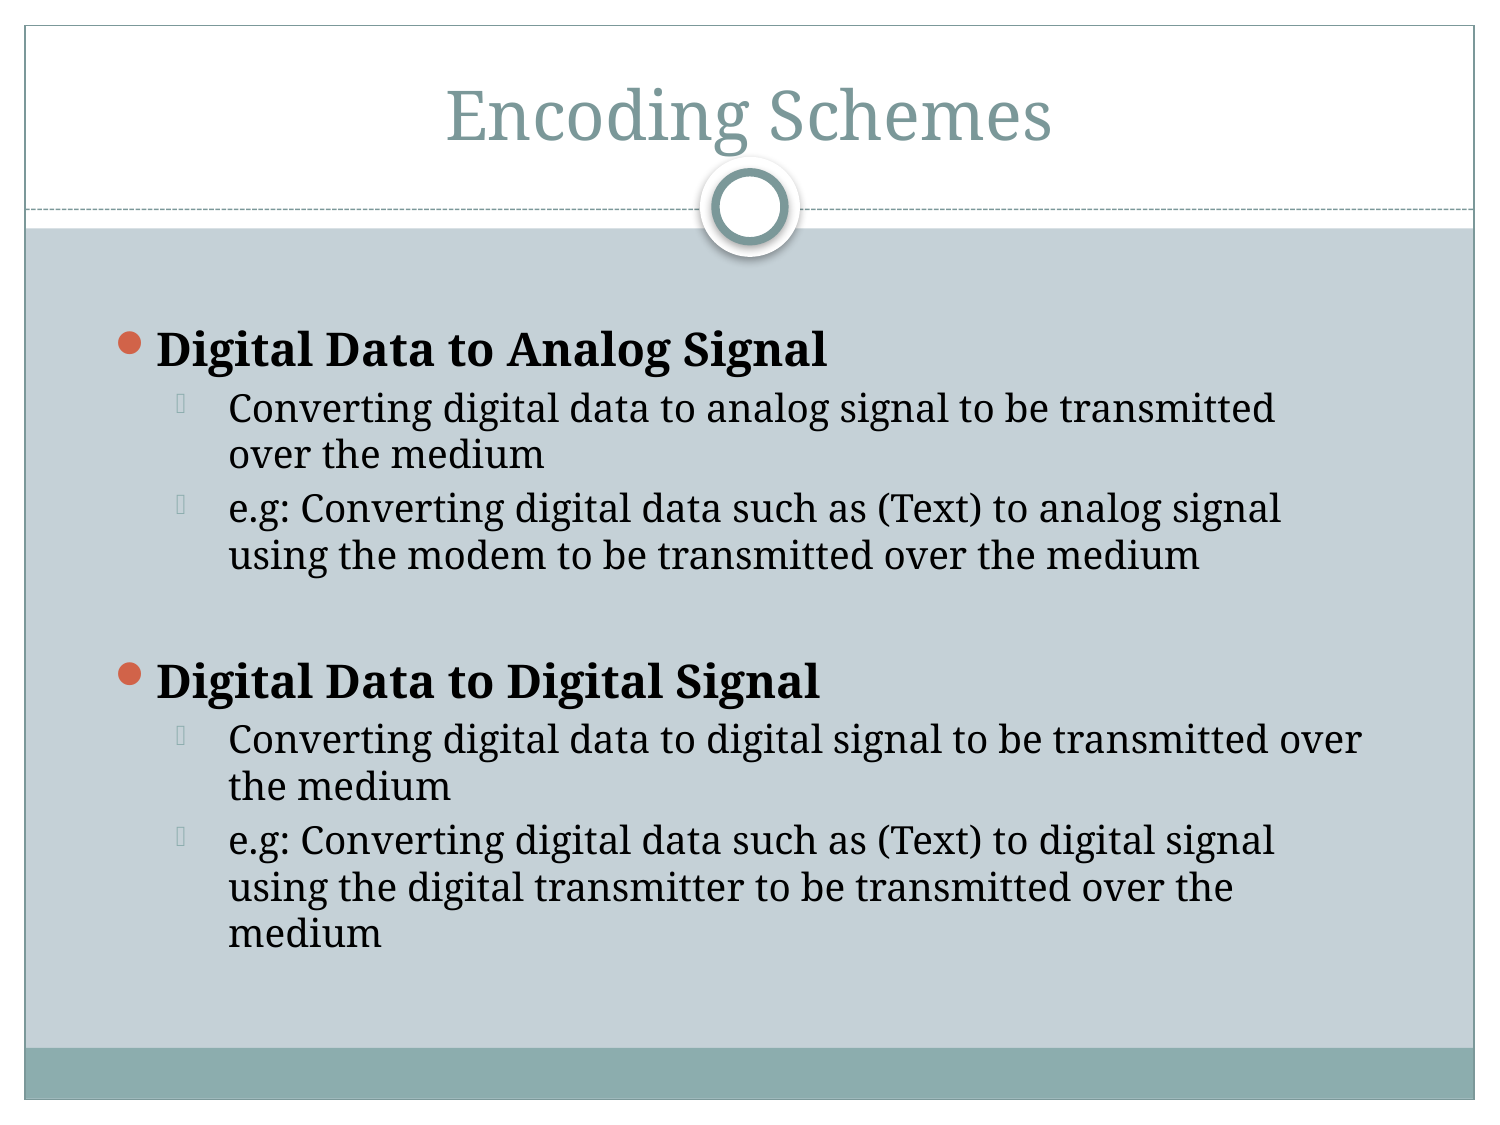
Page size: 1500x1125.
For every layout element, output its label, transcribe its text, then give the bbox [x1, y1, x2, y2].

list Digital Data to Analog Signal Converting digital data to analog signal to be transmitted over the medium e.g: Converting digital data such as (Text) to analog signal using the modem to be transmitted over the medium Digital Data to Digital Signal Converting digital data to digital signal to be transmitted over the medium e.g: Converting digital data such as (Text) to digital signal using the digital transmitter to be transmitted over the medium [99, 312, 1384, 967]
title Encoding Schemes [49, 37, 1450, 162]
